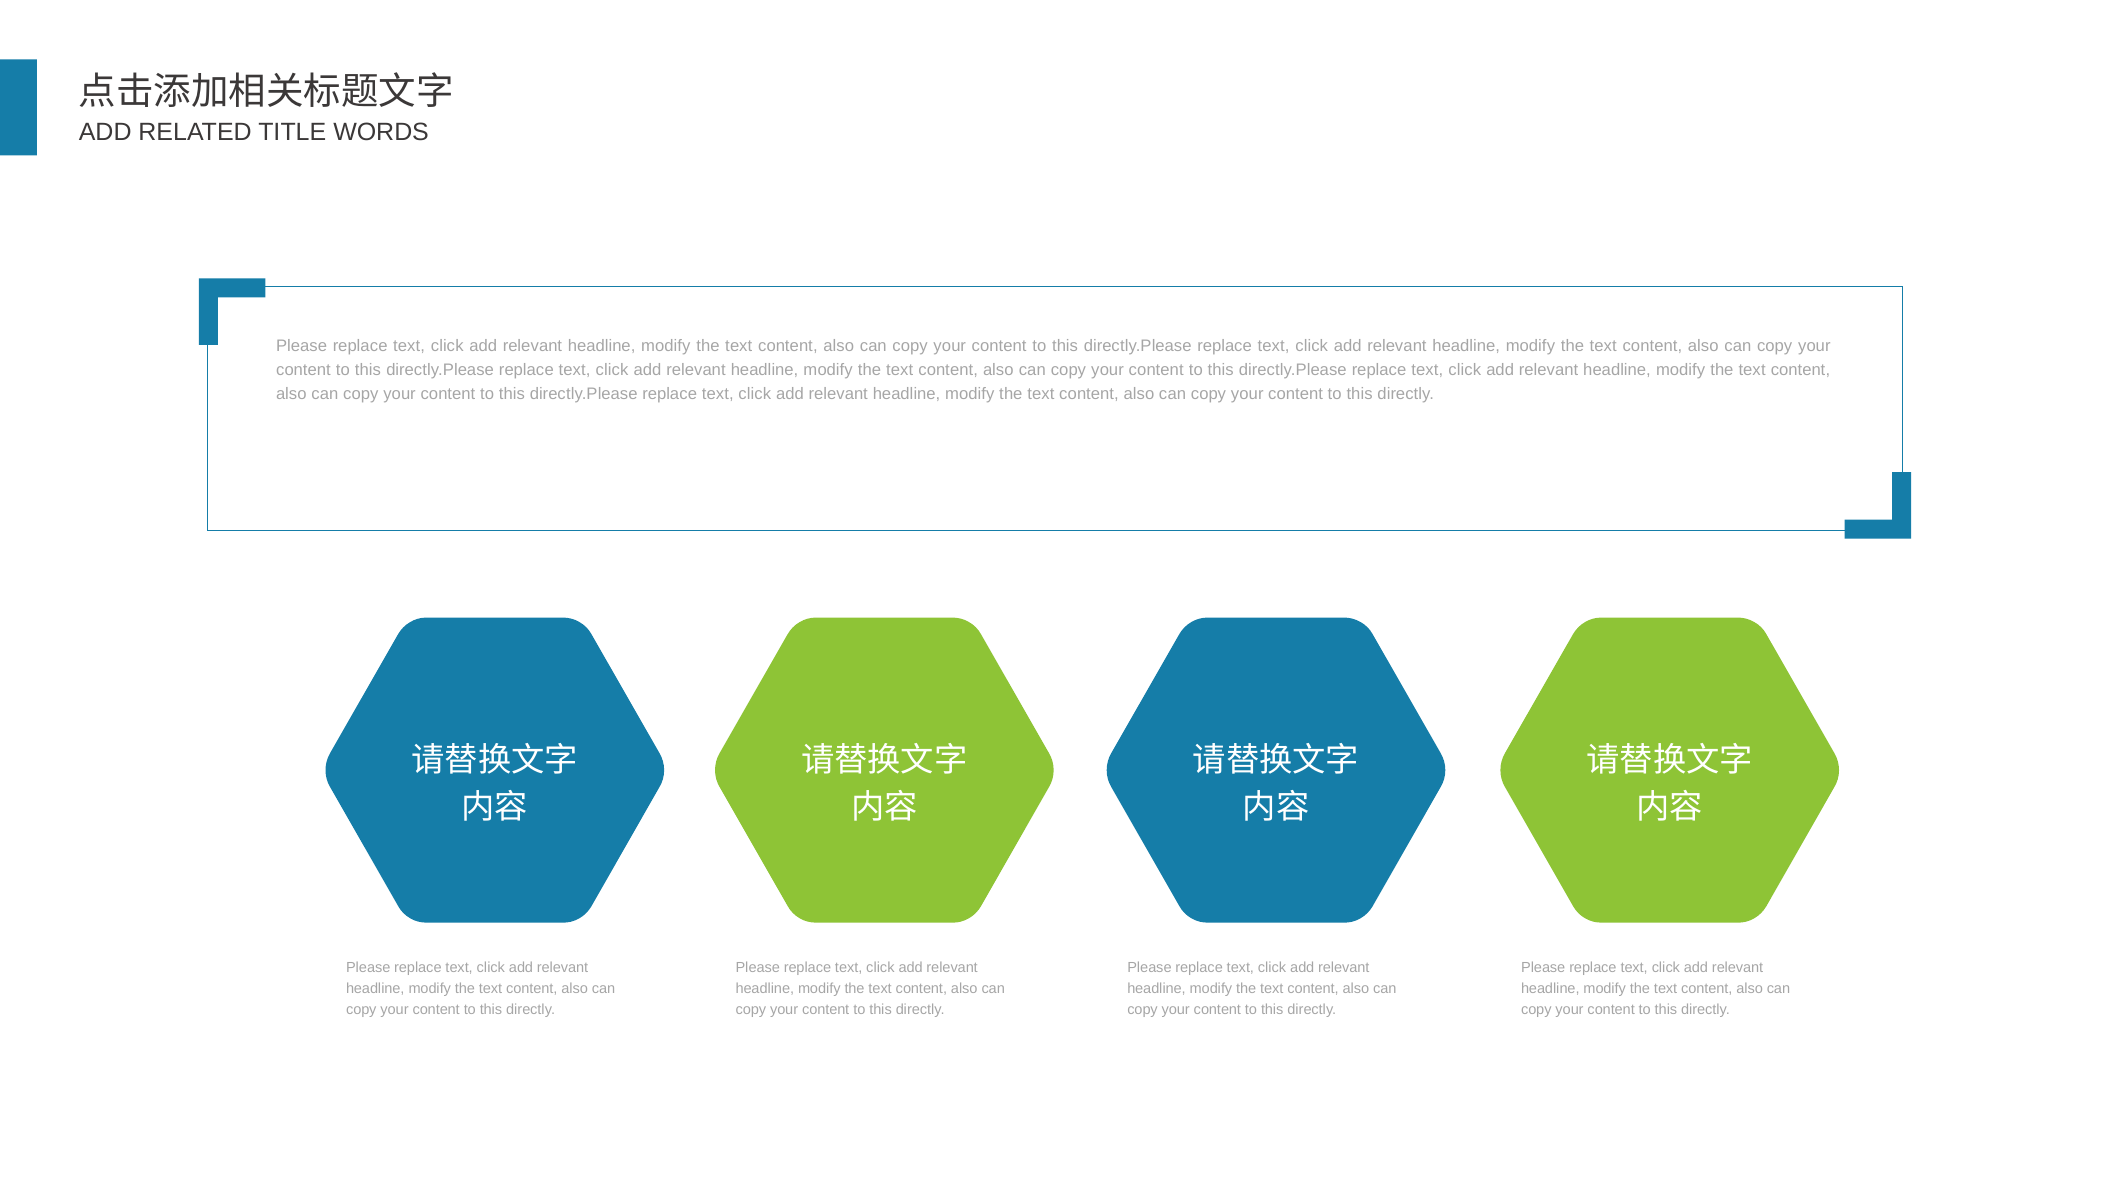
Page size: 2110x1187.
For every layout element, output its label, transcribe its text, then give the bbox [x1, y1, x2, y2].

text_box 请替换文字内容 [1575, 729, 1765, 826]
text_box [1106, 617, 1446, 923]
text_box [715, 617, 1054, 923]
text_box Please replace text, click add relevant headline, modify the text content, also can copy your content to this directly. [331, 947, 659, 1025]
text_box 点击添加相关标题文字 [62, 59, 470, 121]
text_box 请替换文字内容 [789, 729, 979, 826]
text_box Please replace text, click add relevant headline, modify the text content, also can copy your content to this directly.Please replace text, click add relevant headline, modify the text content, also can copy your content to this directly.Please replace text, click add relevant headline, modify the text content, also can copy your content to this directly.Please replace text, click add relevant headline, modify the text content, also can copy your content to this directly.Please replace text, click add relevant headline, modify the text content, also can copy your content to this directly. [276, 330, 1834, 403]
text_box [1844, 471, 1912, 540]
text_box [1500, 617, 1840, 923]
text_box 请替换文字内容 [1181, 729, 1371, 826]
text_box [206, 285, 1903, 532]
text_box Please replace text, click add relevant headline, modify the text content, also can copy your content to this directly. [1112, 947, 1440, 1025]
text_box [325, 617, 665, 923]
text_box 请替换文字内容 [400, 729, 590, 826]
text_box ADD RELATED TITLE WORDS [62, 107, 446, 154]
text_box Please replace text, click add relevant headline, modify the text content, also can copy your content to this directly. [720, 947, 1048, 1025]
text_box [198, 277, 266, 346]
text_box Please replace text, click add relevant headline, modify the text content, also can copy your content to this directly. [1506, 947, 1834, 1025]
